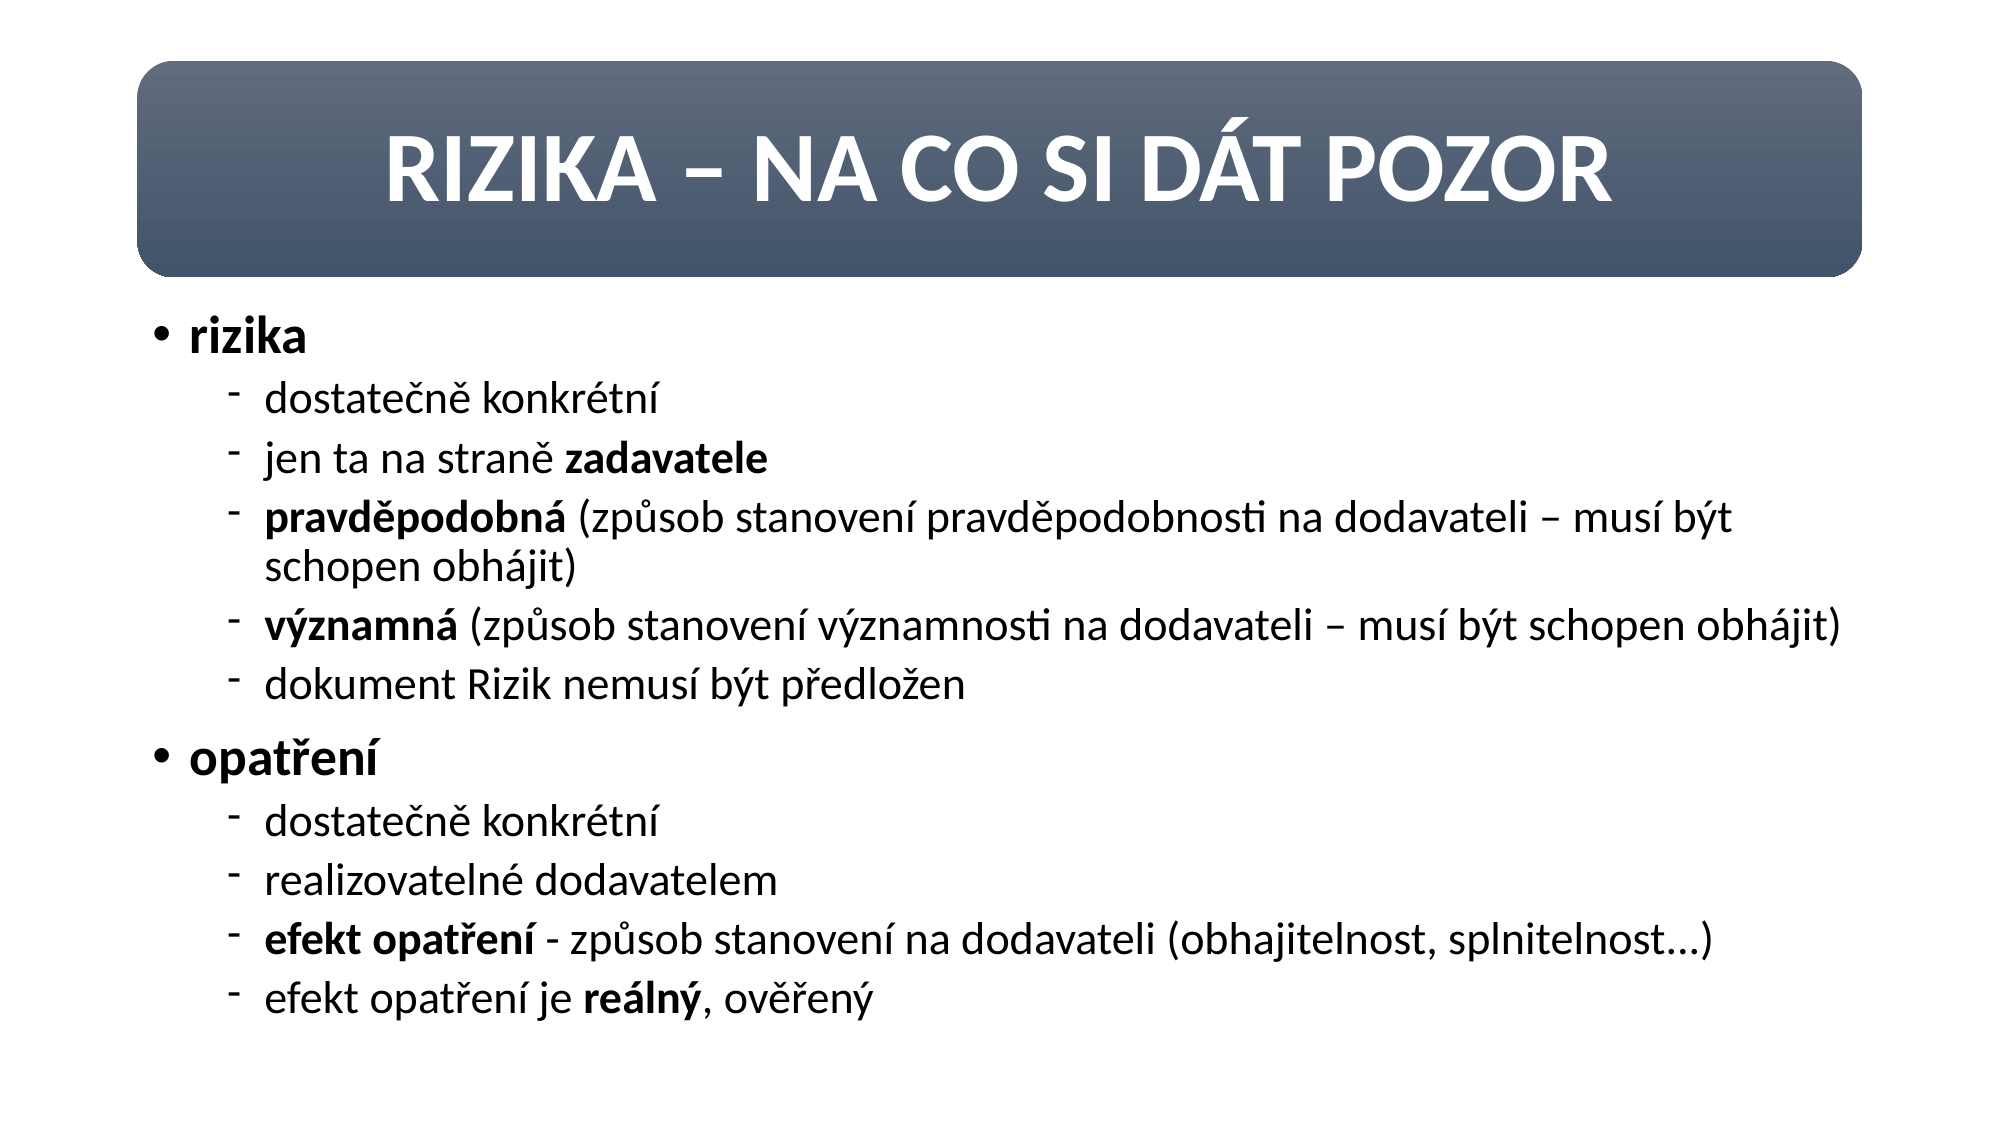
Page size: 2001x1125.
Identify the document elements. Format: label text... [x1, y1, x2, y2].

list rizika dostatečně konkrétní jen ta na straně zadavatele pravděpodobná (způsob stanovení pravděpodobnosti na dodavateli – musí být schopen obhájit) významná (způsob stanovení významnosti na dodavateli – musí být schopen obhájit) dokument Rizik nemusí být předložen opatření dostatečně konkrétní realizovatelné dodavatelem efekt opatření - způsob stanovení na dodavateli (obhajitelnost, splnitelnost...) efekt opatření je reálný, ověřený [137, 299, 1863, 1041]
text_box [137, 60, 1863, 278]
